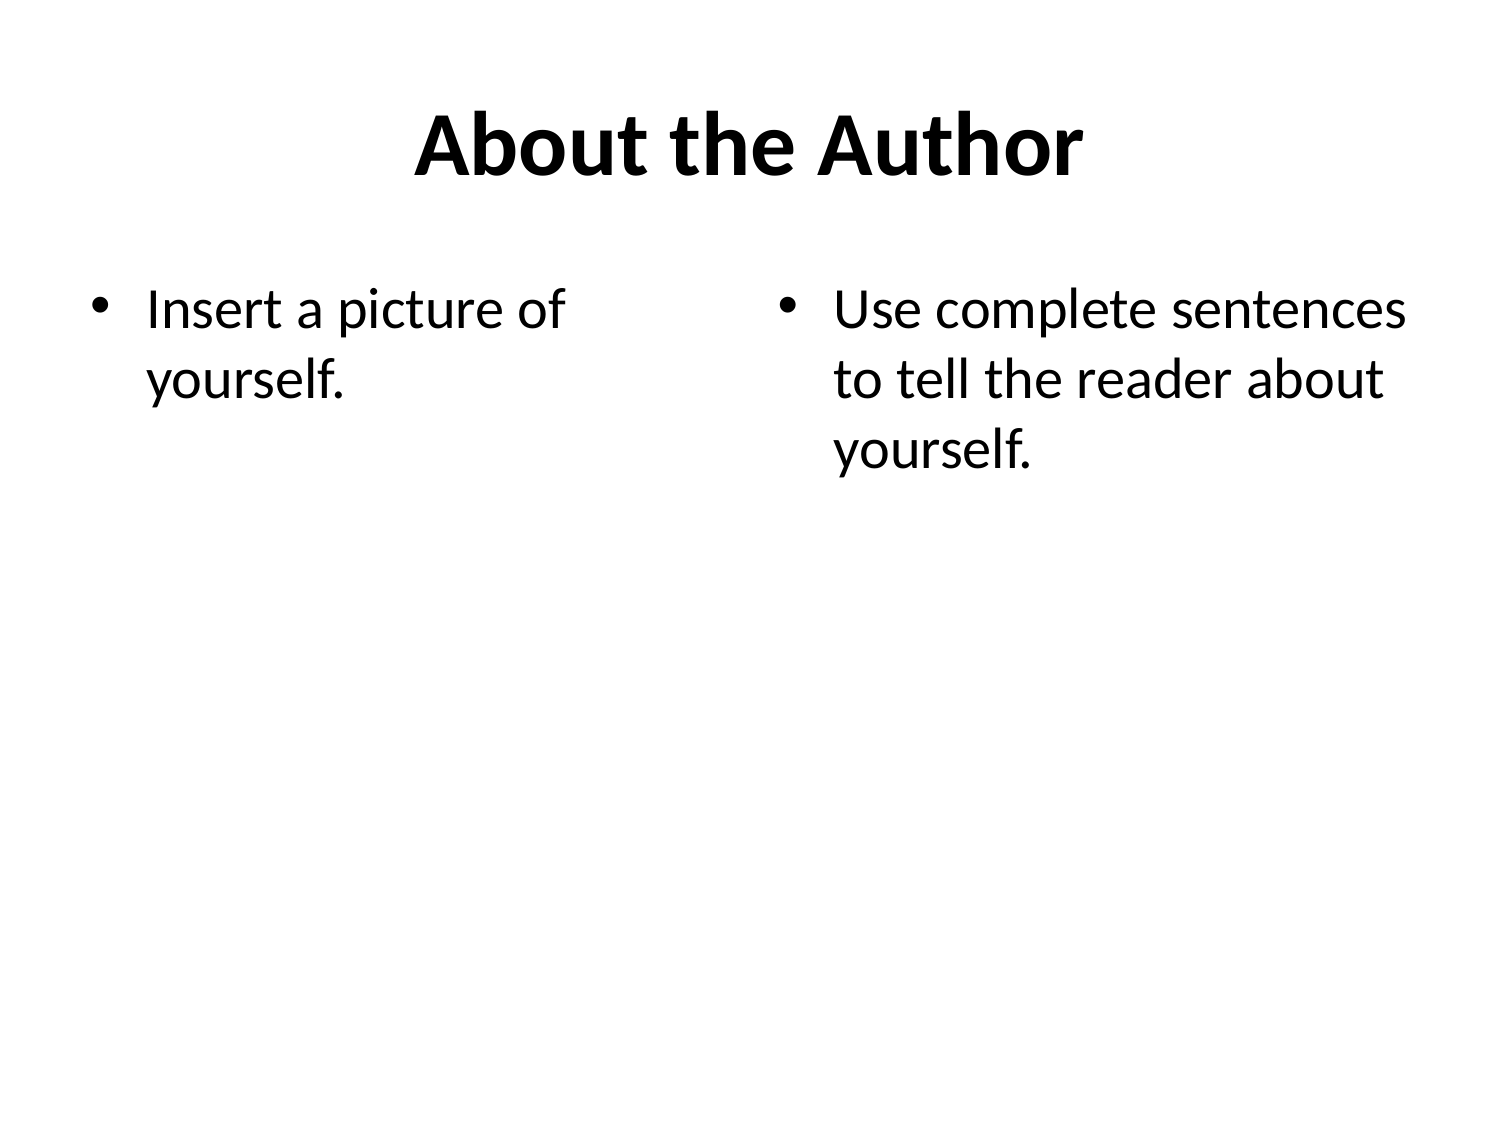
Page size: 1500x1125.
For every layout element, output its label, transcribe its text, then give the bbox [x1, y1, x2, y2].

title About the Author [75, 45, 1425, 233]
list Insert a picture of yourself. [75, 262, 738, 1005]
list Use complete sentences to tell the reader about yourself. [762, 262, 1425, 1005]
